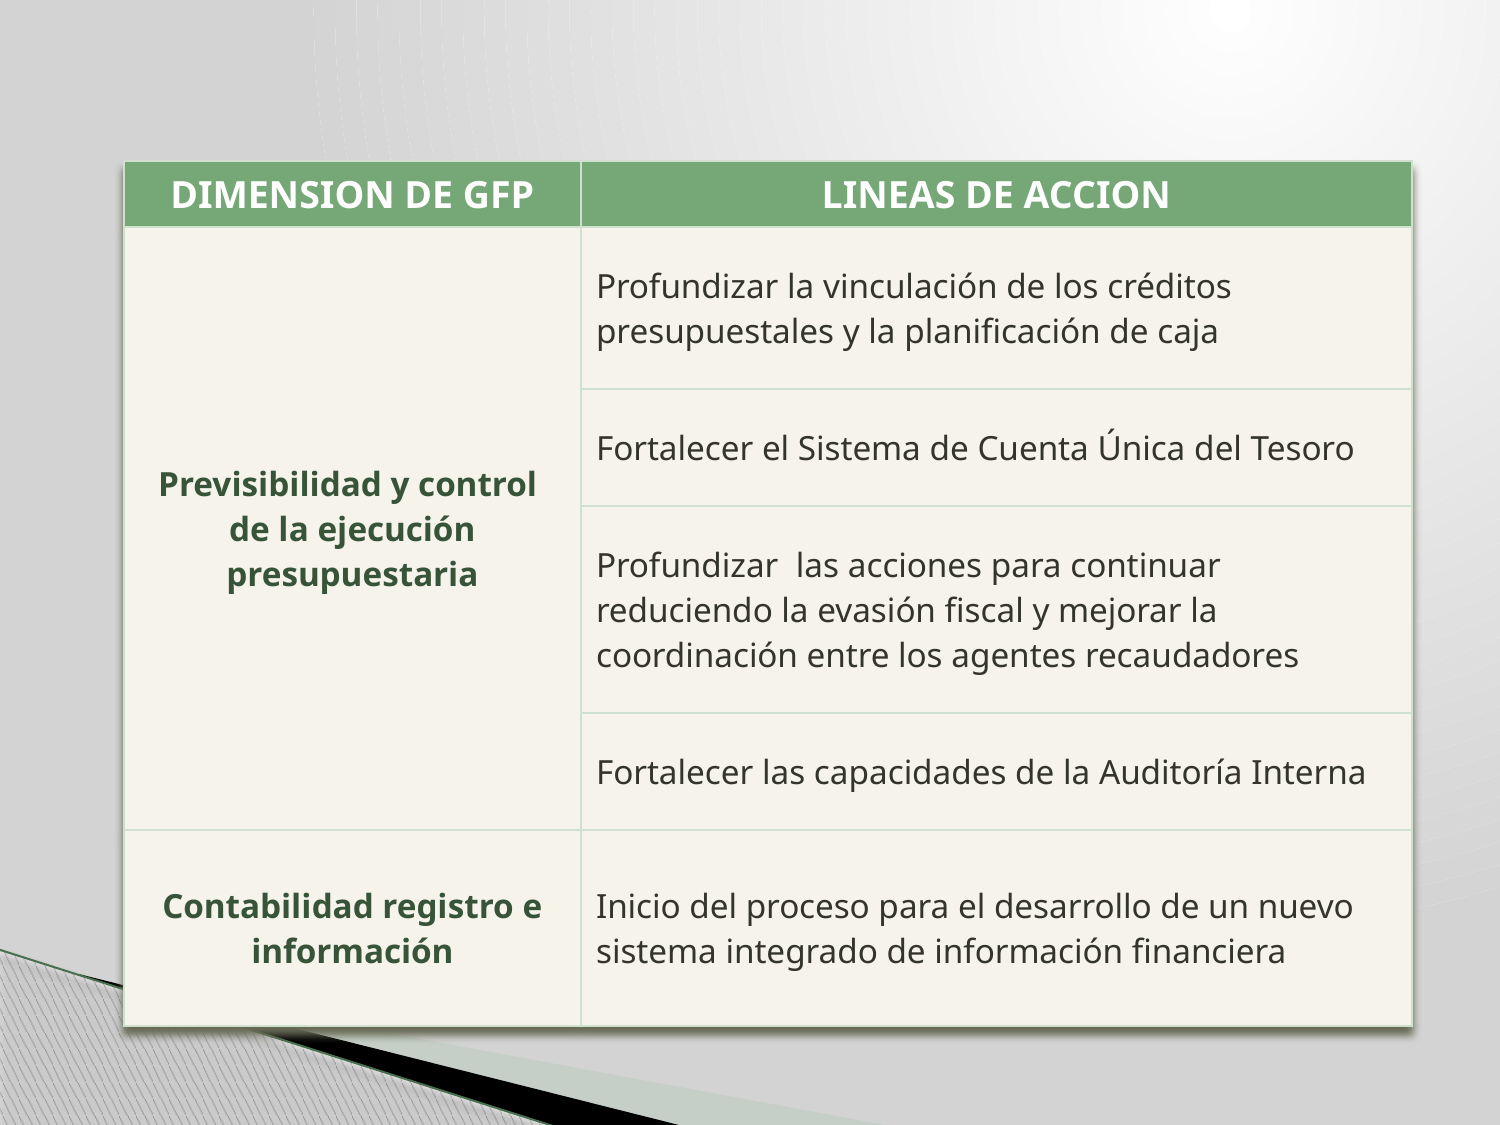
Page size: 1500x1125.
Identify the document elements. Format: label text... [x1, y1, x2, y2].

table_cell Fortalecer el Sistema de Cuenta Única del Tesoro [582, 390, 1411, 505]
table_cell Inicio del proceso para el desarrollo de un nuevo sistema integrado de información financiera [582, 831, 1411, 1025]
table_cell Contabilidad registro e información [125, 831, 580, 1025]
table_cell Fortalecer las capacidades de la Auditoría Interna [582, 714, 1411, 829]
table_header DIMENSION DE GFP [125, 162, 580, 226]
table_cell Profundizar la vinculación de los créditos presupuestales y la planificación de caja [582, 228, 1411, 388]
table_cell Profundizar las acciones para continuar reduciendo la evasión fiscal y mejorar la coordinación entre los agentes recaudadores [582, 507, 1411, 712]
table_header LINEAS DE ACCION [582, 162, 1411, 226]
table_cell Previsibilidad y control de la ejecución presupuestaria [125, 228, 580, 829]
